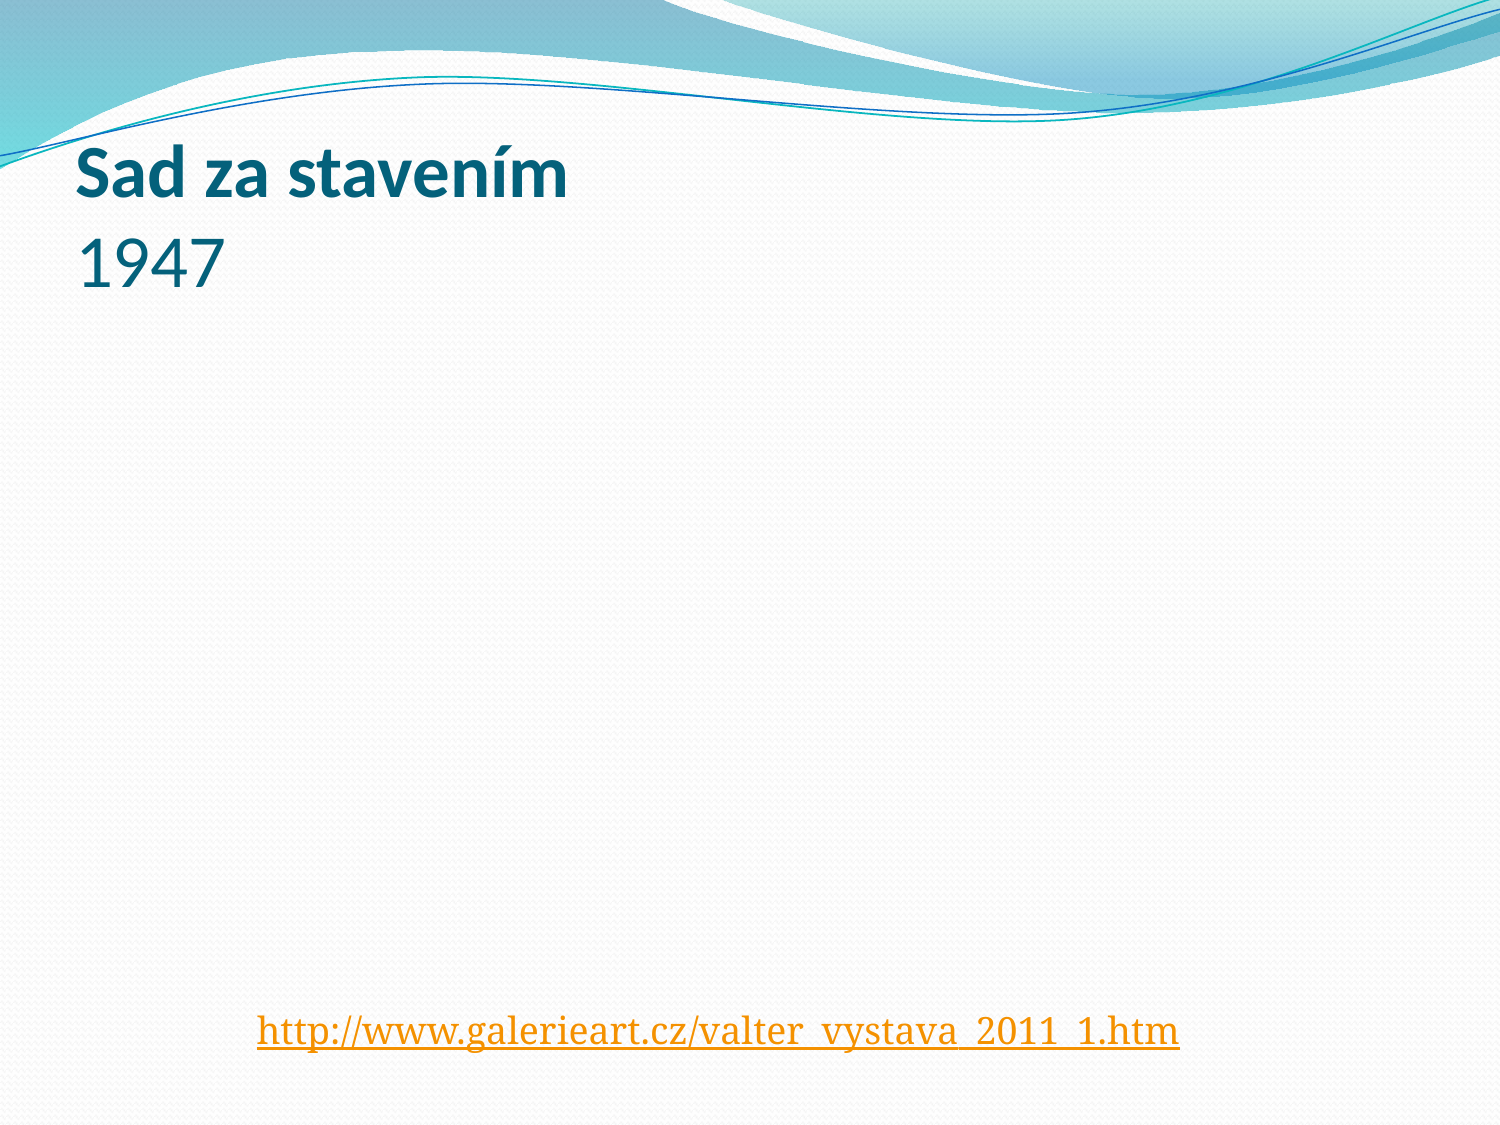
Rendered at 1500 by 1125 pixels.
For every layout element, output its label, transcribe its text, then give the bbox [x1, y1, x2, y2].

title Sad za stavením 1947 [75, 115, 1425, 303]
text_box http://www.galerieart.cz/valter_vystava_2011_1.htm [242, 999, 1303, 1111]
